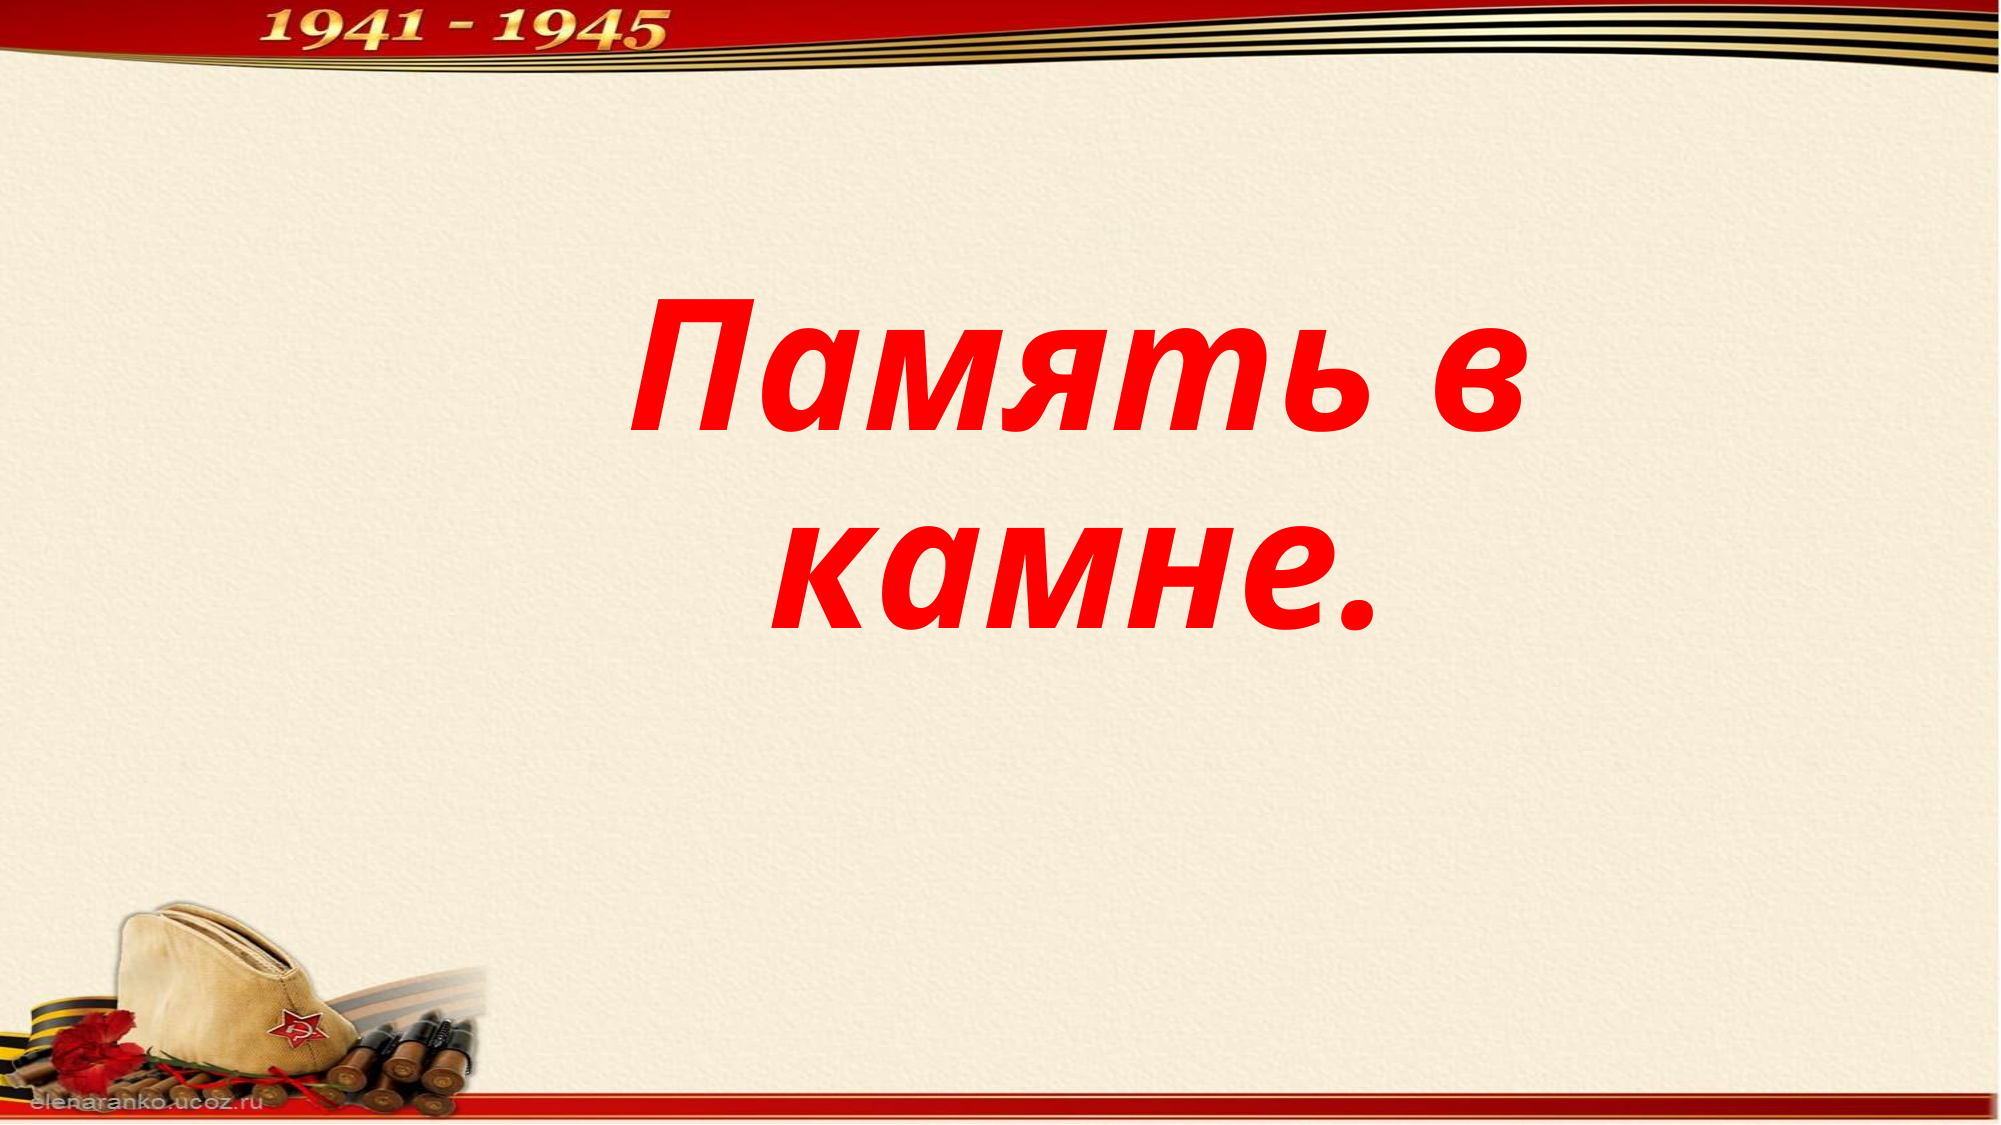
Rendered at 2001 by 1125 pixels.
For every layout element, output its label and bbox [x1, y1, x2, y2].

list [0, 0, 2000, 1125]
